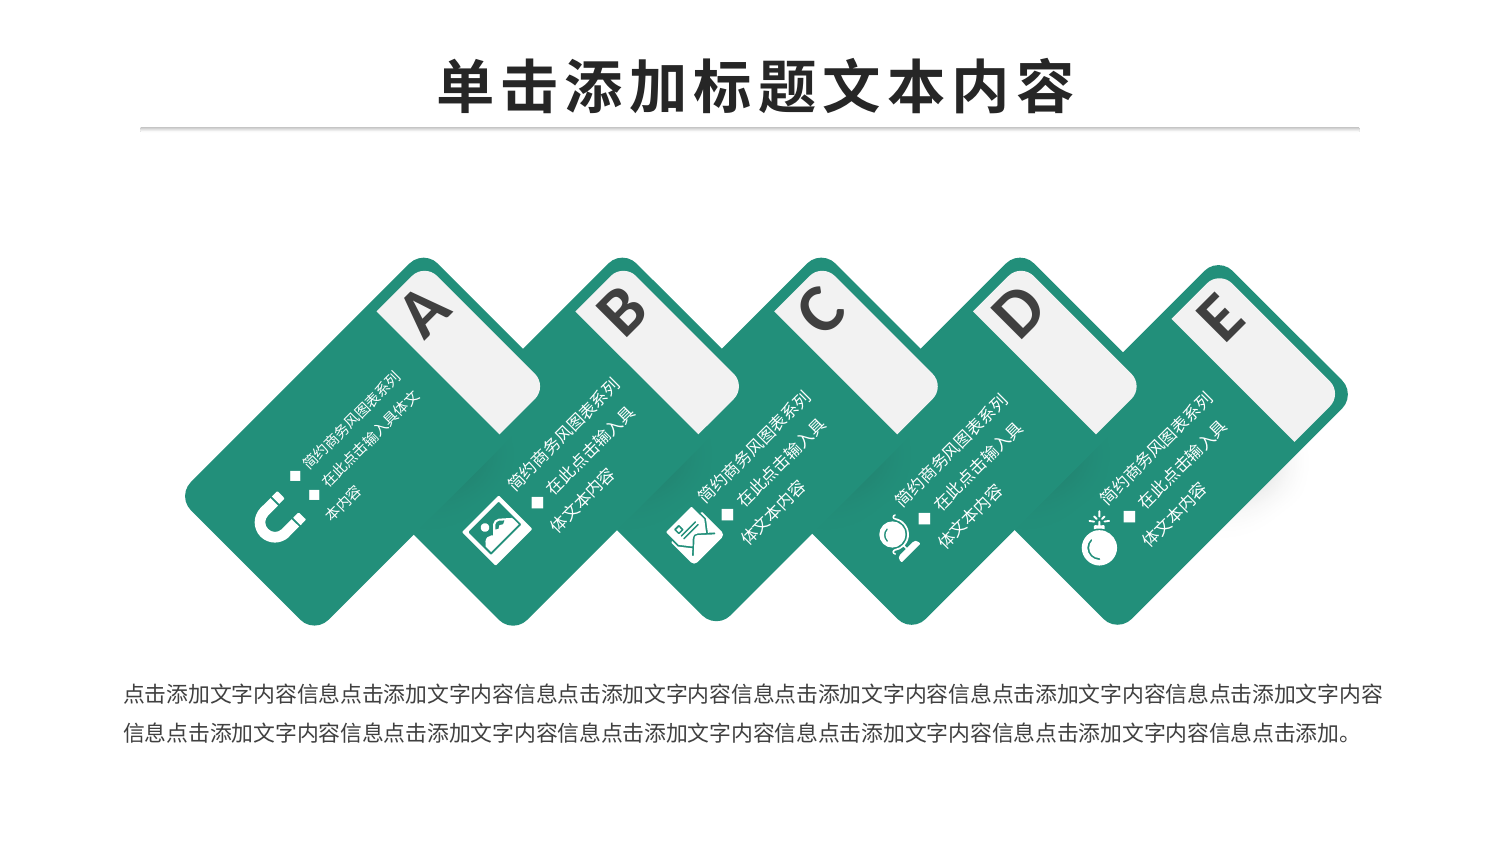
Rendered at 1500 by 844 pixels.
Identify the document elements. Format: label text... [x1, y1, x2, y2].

text_box 单击添加标题文本内容 [265, 44, 1246, 126]
text_box 点击添加文字内容信息点击添加文字内容信息点击添加文字内容信息点击添加文字内容信息点击添加文字内容信息点击添加文字内容信息点击添加文字内容信息点击添加文字内容信息点击添加文字内容信息点击添加文字内容信息点击添加文字内容信息点击添加。 [112, 661, 178, 752]
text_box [183, 260, 573, 769]
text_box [1163, 266, 1368, 777]
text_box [972, 260, 1169, 769]
text_box 点击添加文字内容信息点击添加文字内容信息点击添加文字内容信息点击添加文字内容信息点击添加文字内容信息点击添加文字内容信息点击添加文字内容信息点击添加文字内容信息点击添加文字内容信息点击添加文字内容信息点击添加文字内容信息点击添加。 [1372, 661, 1418, 752]
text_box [773, 260, 970, 769]
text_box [574, 260, 772, 769]
